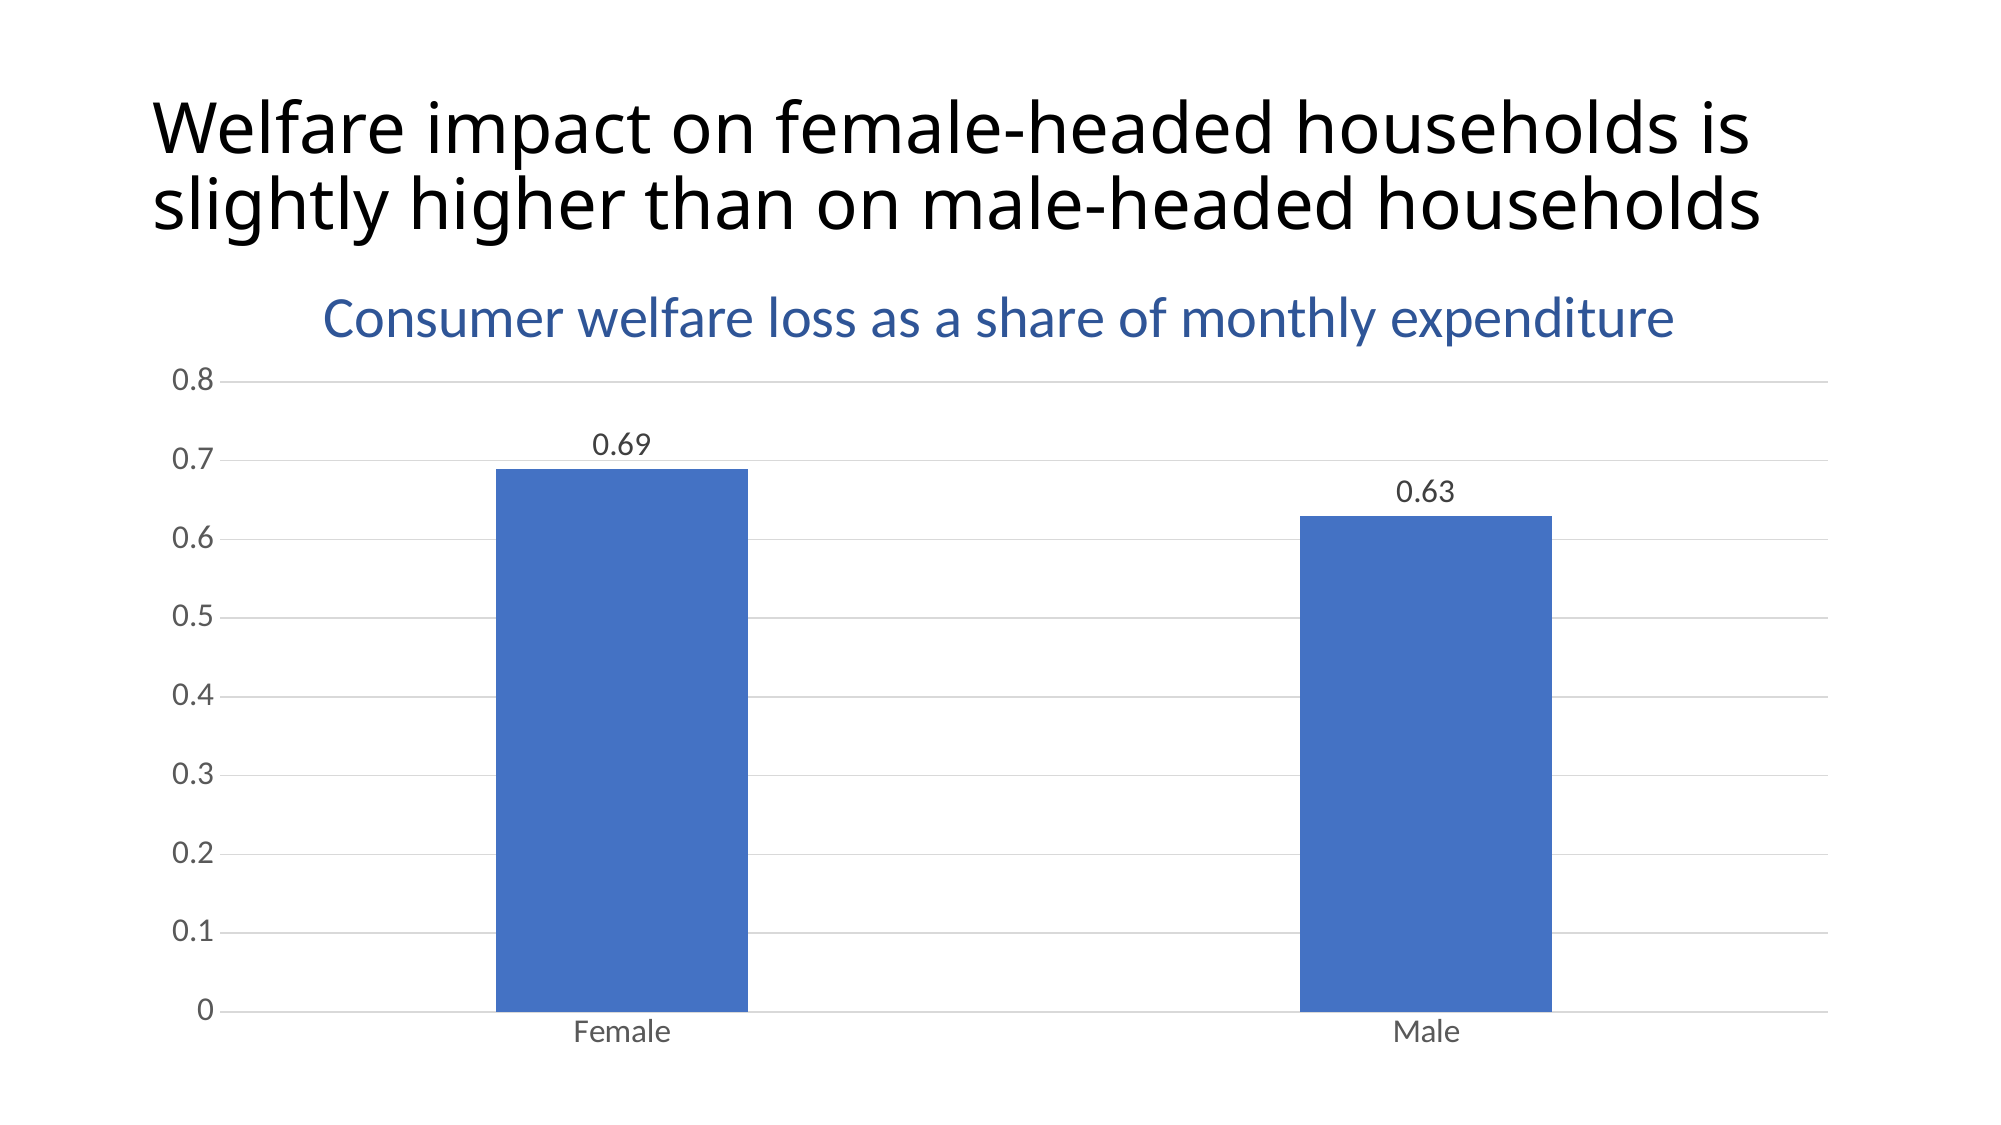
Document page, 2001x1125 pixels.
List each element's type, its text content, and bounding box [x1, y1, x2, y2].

chart [137, 351, 1863, 1066]
text_box Consumer welfare loss as a share of monthly expenditure [232, 276, 1768, 351]
title Welfare impact on female-headed households is slightly higher than on male-headed households [137, 59, 1863, 278]
